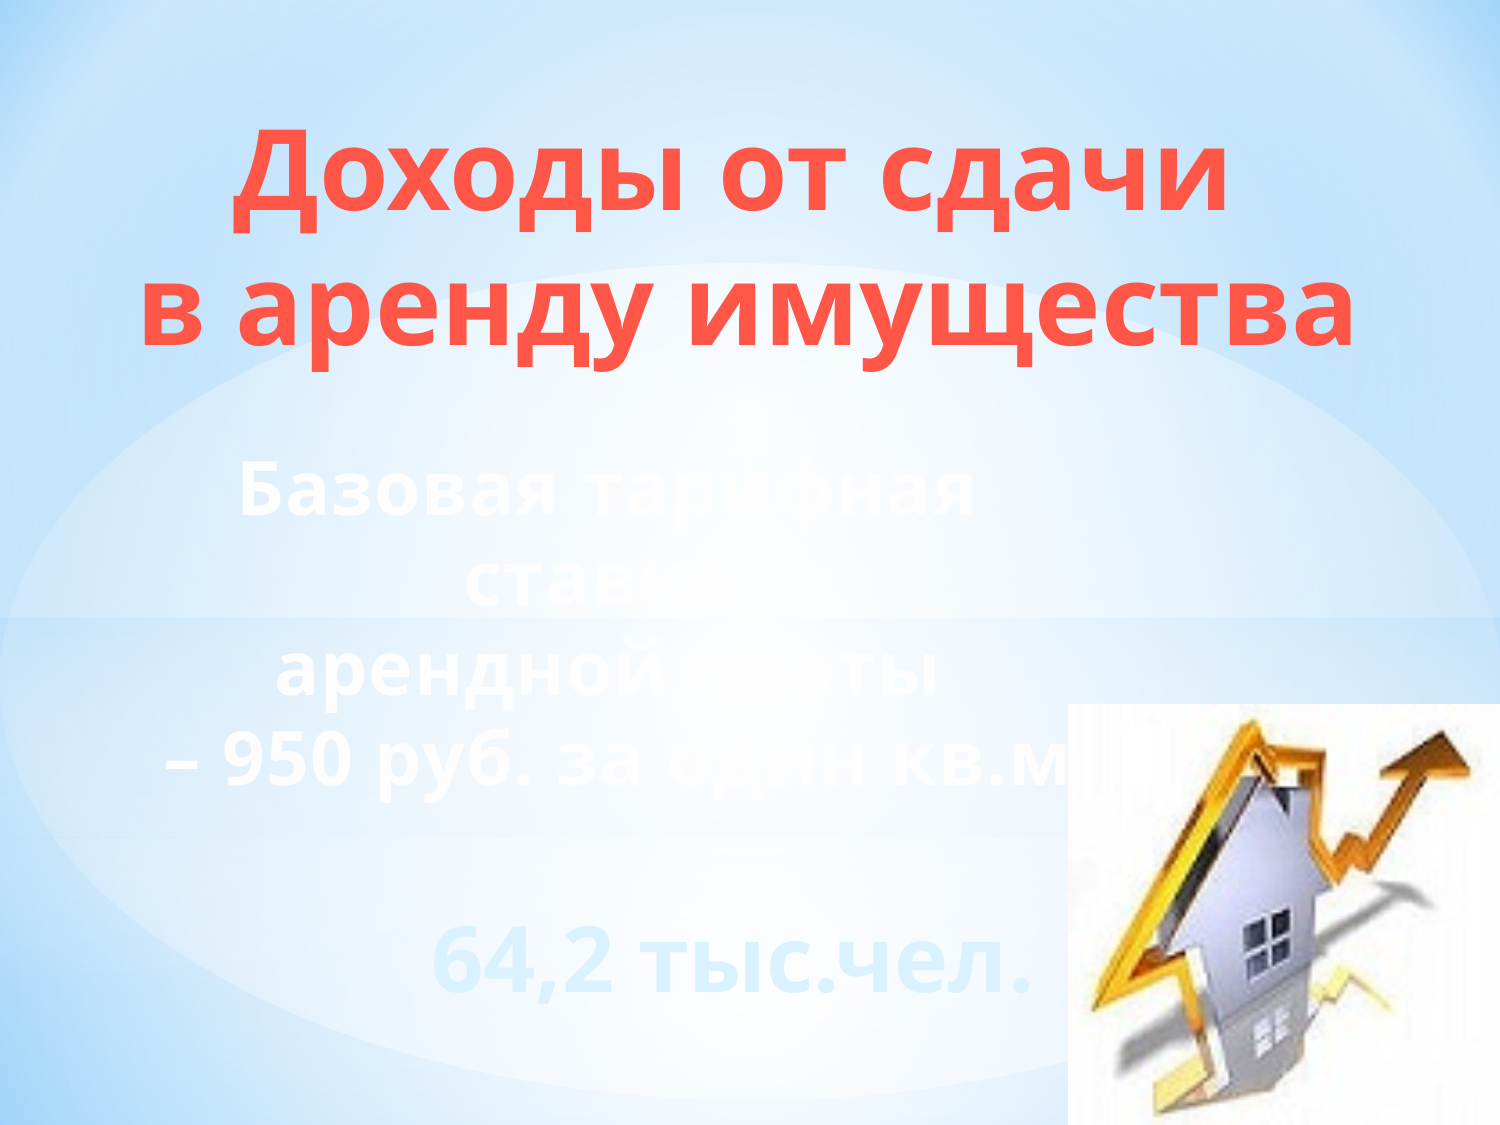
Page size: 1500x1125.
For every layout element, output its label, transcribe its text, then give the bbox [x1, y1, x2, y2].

text_box Базовая тарифная ставка арендной платы – 950 руб. за один кв.м [88, 432, 1128, 808]
text_box Доходы от сдачи в аренду имущества [91, 89, 1376, 375]
text_box 64,2 тыс.чел. [416, 893, 1051, 1019]
picture [1068, 703, 1500, 1125]
